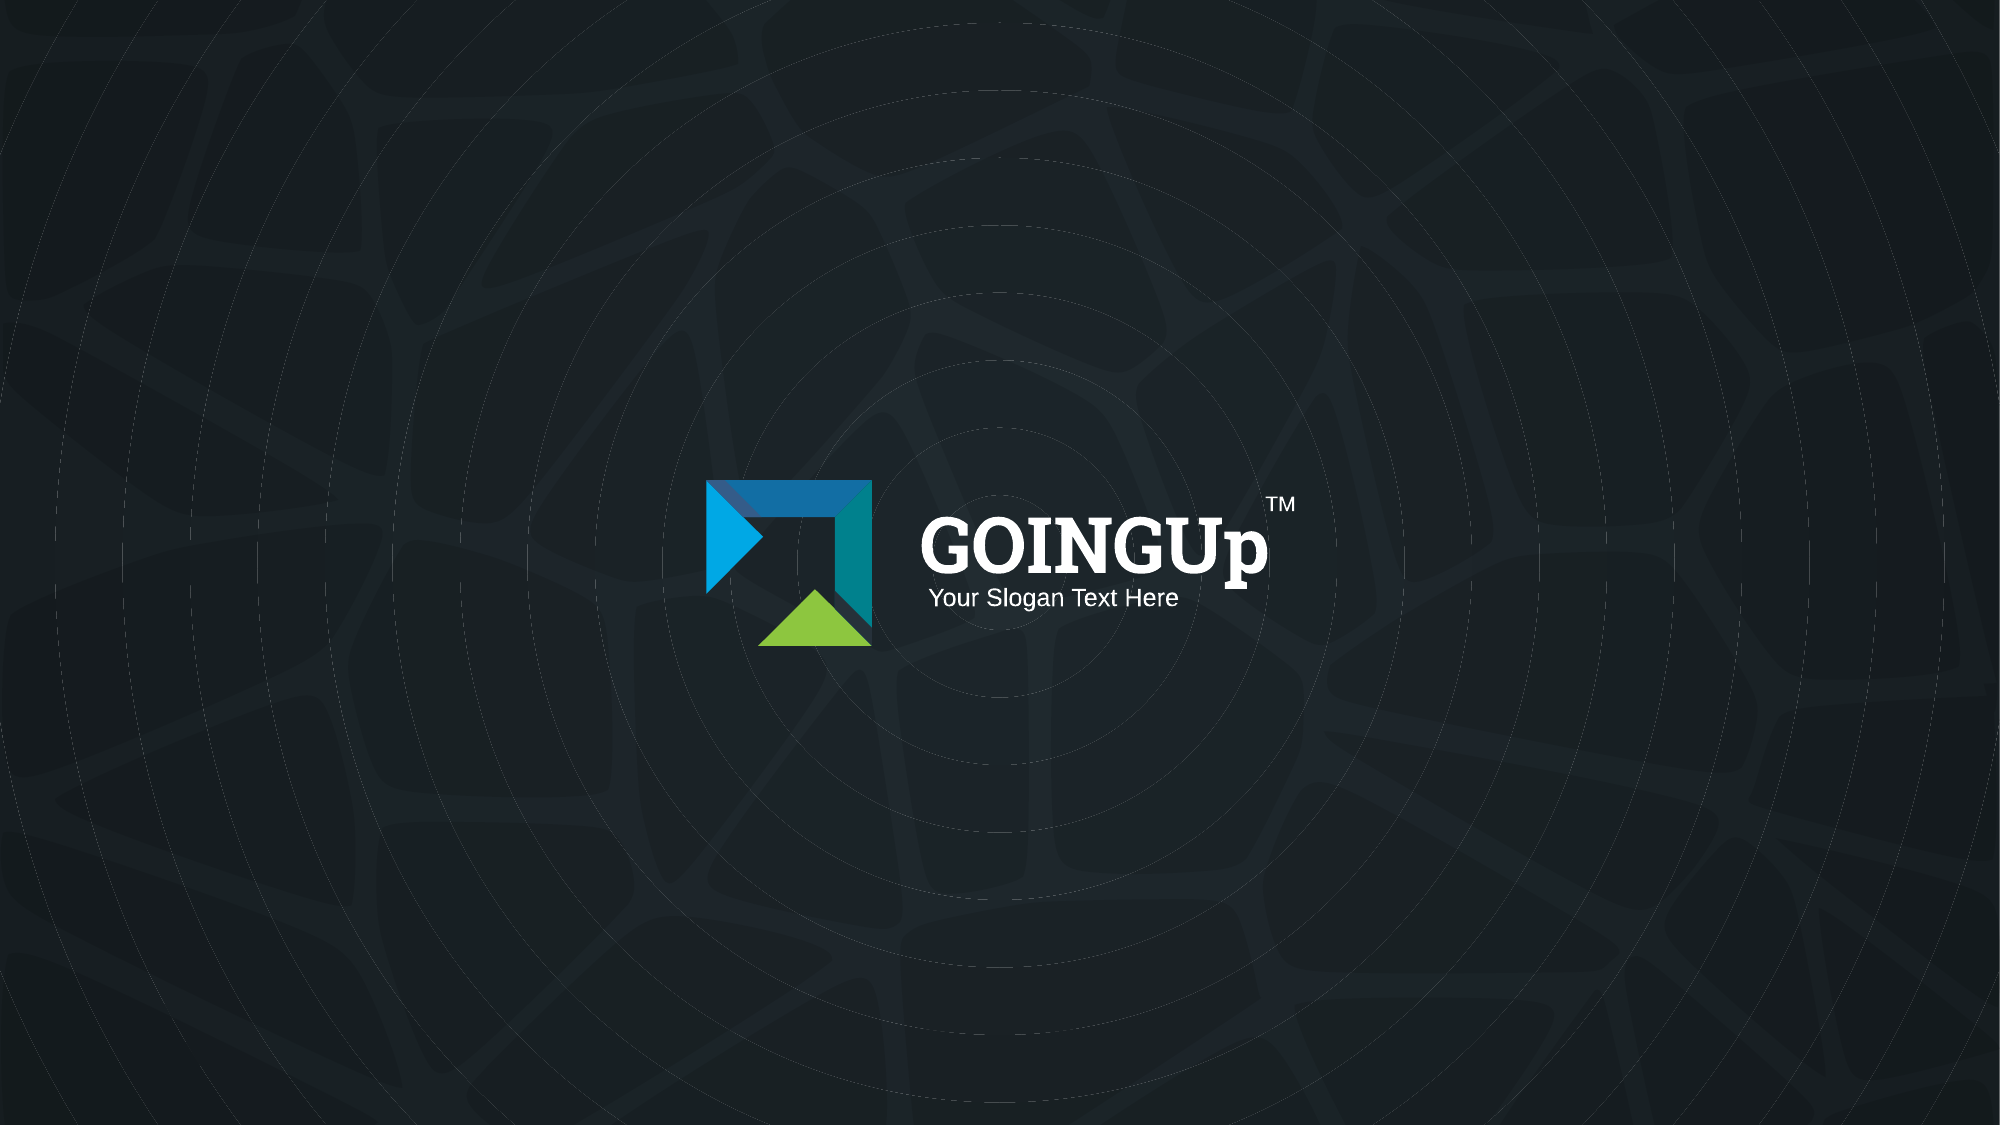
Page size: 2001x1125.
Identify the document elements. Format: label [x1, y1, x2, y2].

picture [706, 480, 1295, 646]
text_box [0, 0, 2000, 1125]
